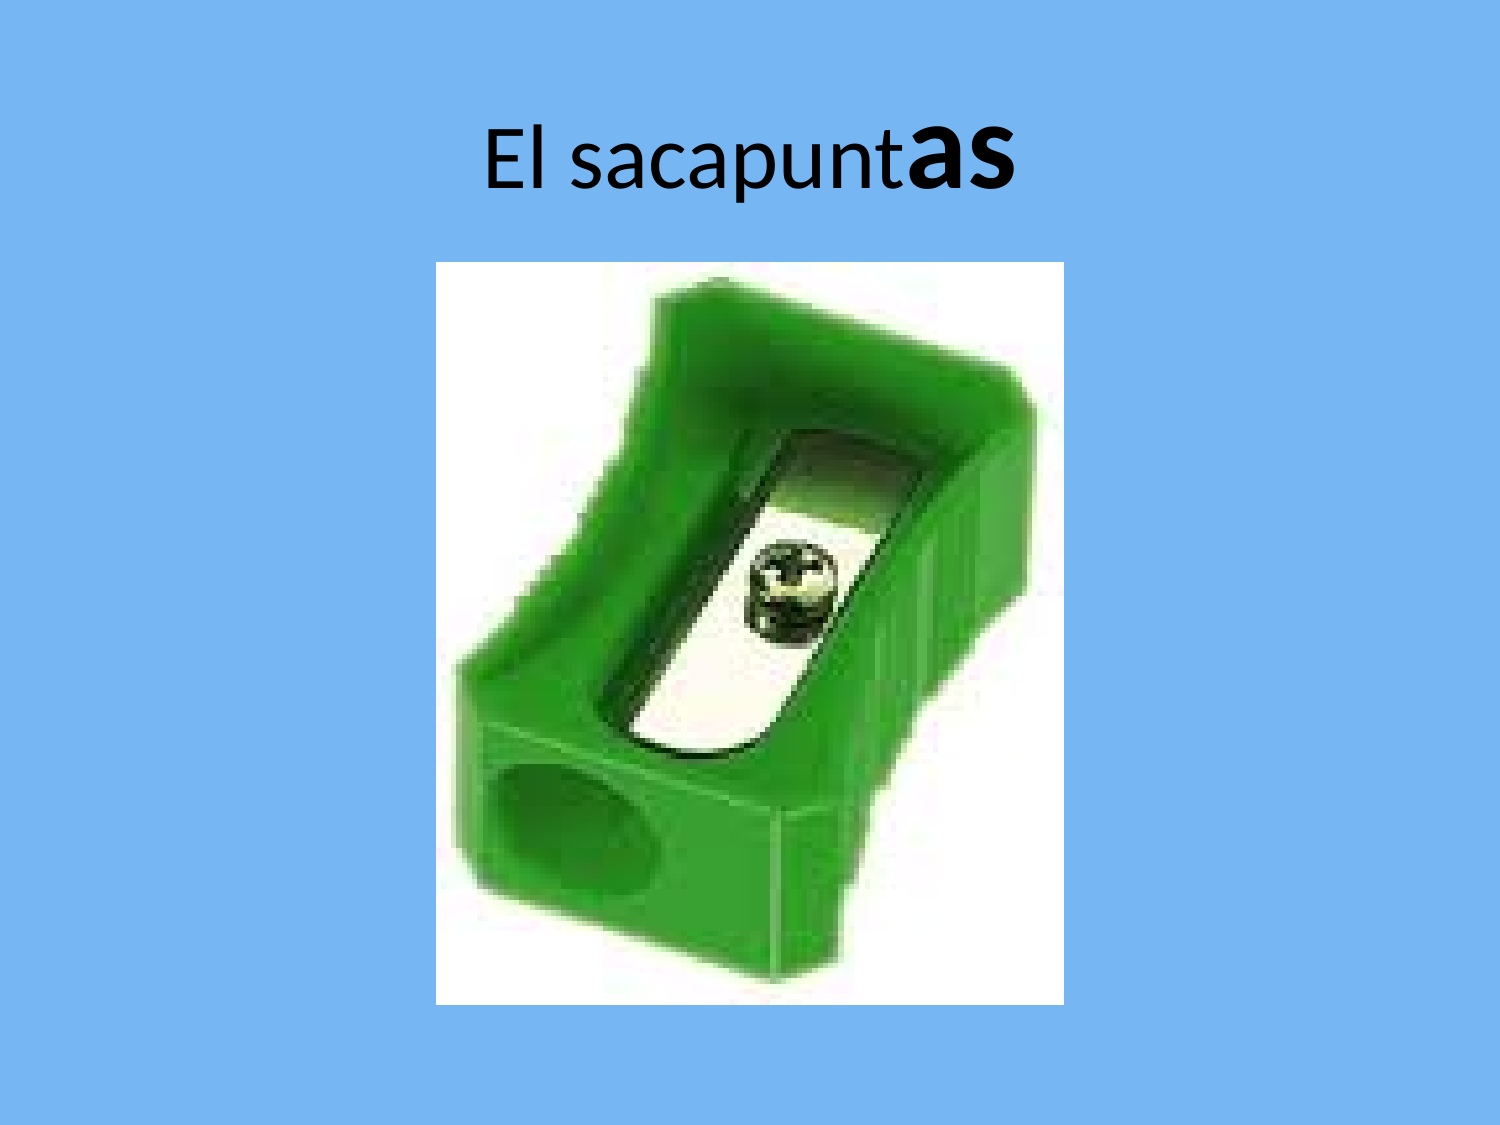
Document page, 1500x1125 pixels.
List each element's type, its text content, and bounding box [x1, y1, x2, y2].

title El sacapuntas [75, 45, 1425, 233]
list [74, 262, 1426, 1006]
